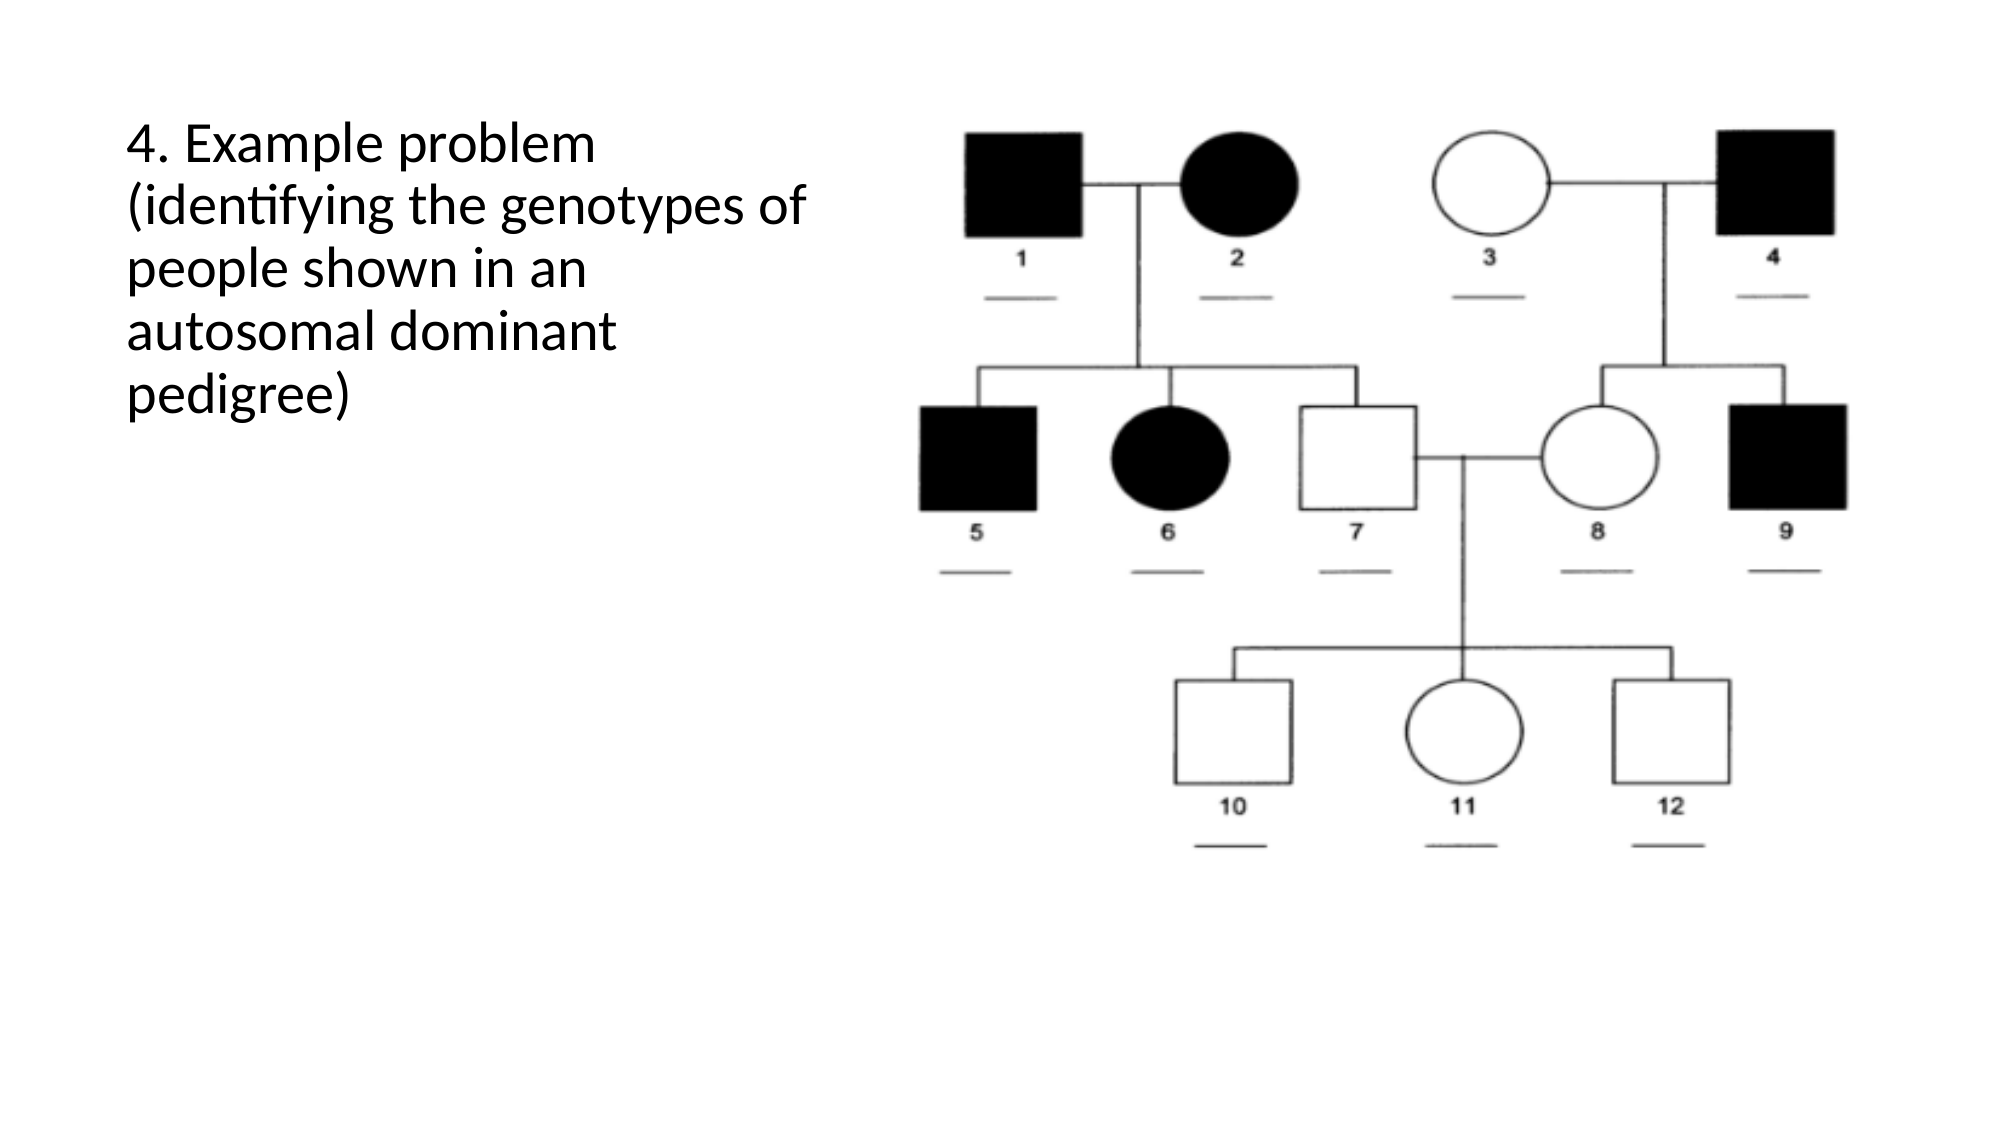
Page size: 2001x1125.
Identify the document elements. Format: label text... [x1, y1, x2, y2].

list 4. Example problem (identifying the genotypes of people shown in an autosomal dominant pedigree) [111, 104, 828, 818]
picture [897, 104, 1886, 870]
